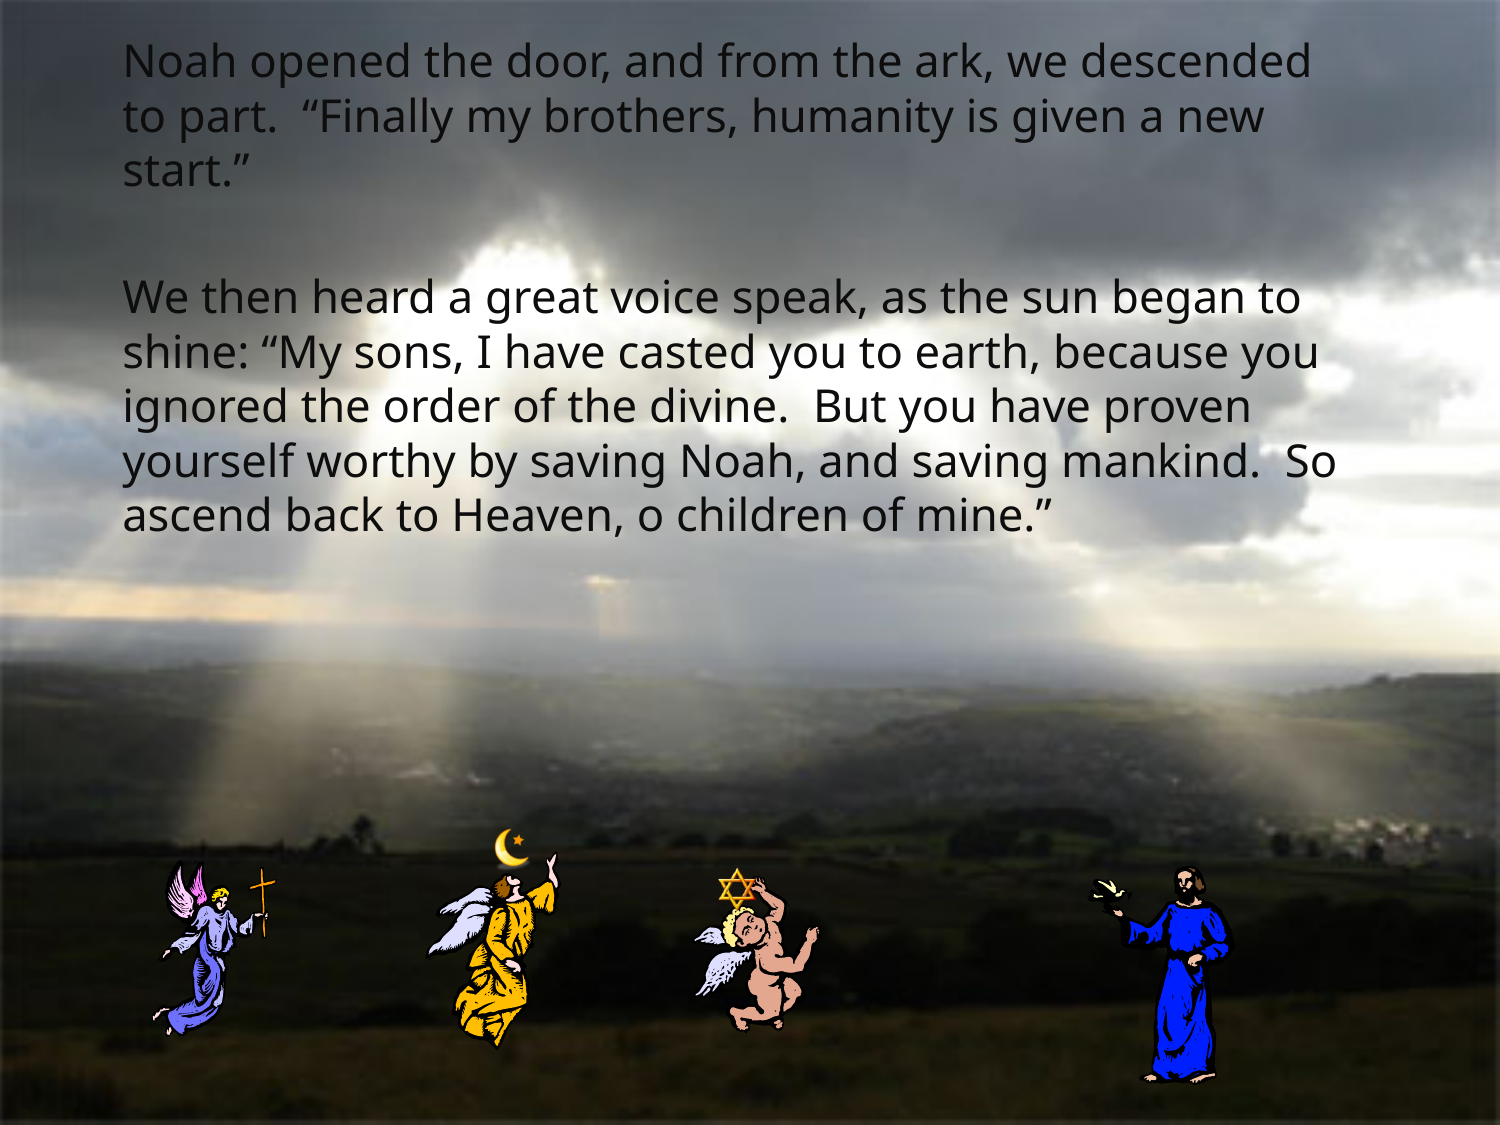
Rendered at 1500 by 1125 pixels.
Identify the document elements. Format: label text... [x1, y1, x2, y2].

picture [0, 0, 1500, 1125]
list Noah opened the door, and from the ark, we descended to part. “Finally my brothers, humanity is given a new start.” We then heard a great voice speak, as the sun began to shine: “My sons, I have casted you to earth, because you ignored the order of the divine. But you have proven yourself worthy by saving Noah, and saving mankind. So ascend back to Heaven, o children of mine.” [24, 24, 1375, 550]
